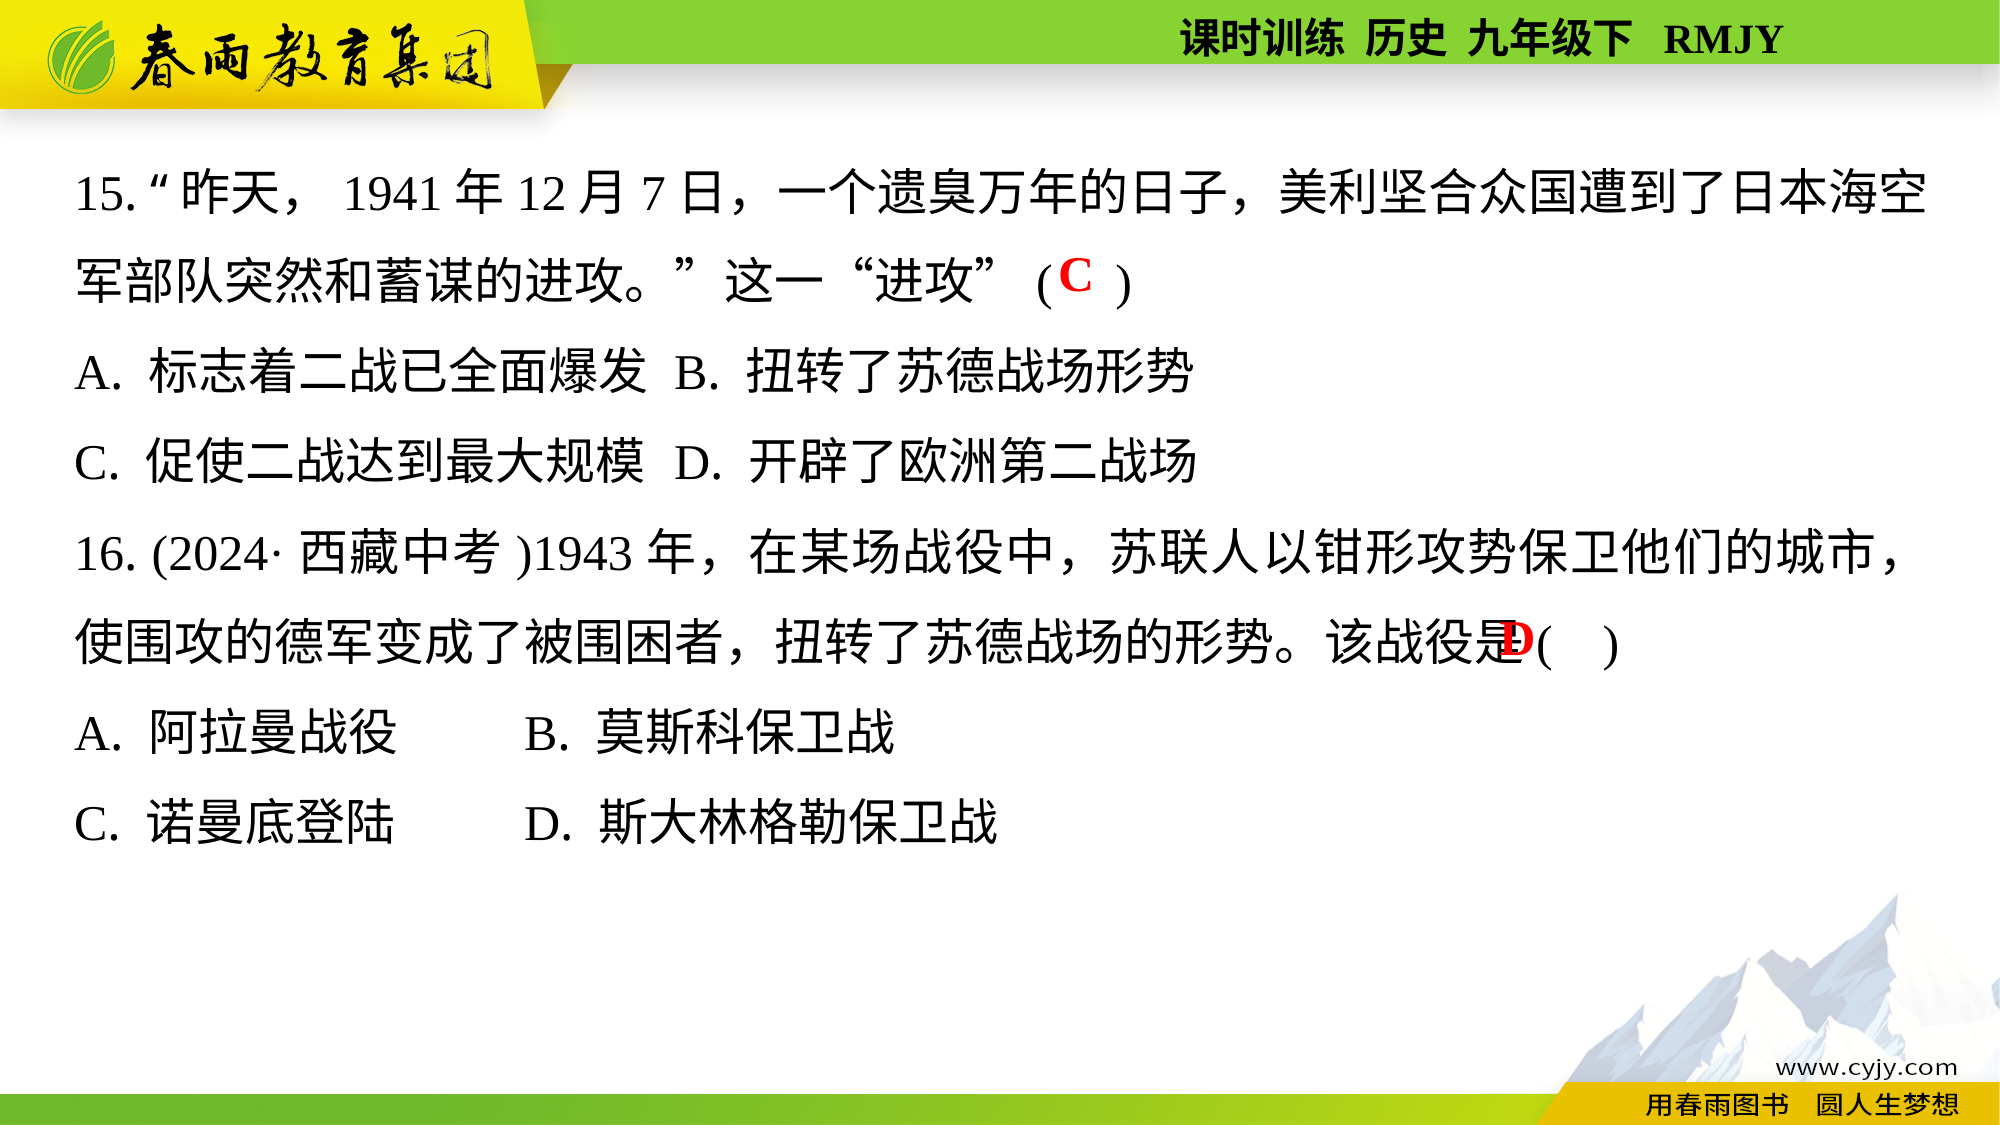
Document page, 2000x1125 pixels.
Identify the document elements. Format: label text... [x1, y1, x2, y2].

list 15. “昨天，1941年12月7日，一个遗臭万年的日子，美利坚合众国遭到了日本海空军部队突然和蓄谋的进攻。”这一“进攻”( ) A. 标志着二战已全面爆发 B. 扭转了苏德战场形势 C. 促使二战达到最大规模 D. 开辟了欧洲第二战场 16. (2024·西藏中考)1943年，在某场战役中，苏联人以钳形攻势保卫他们的城市，使围攻的德军变成了被围困者，扭转了苏德战场的形势。该战役是( ) A. 阿拉曼战役 B. 莫斯科保卫战 C. 诺曼底登陆 D. 斯大林格勒保卫战 [59, 122, 1944, 865]
picture [0, 0, 2000, 1125]
text_box D [1484, 597, 1551, 673]
text_box C [1043, 234, 1110, 310]
